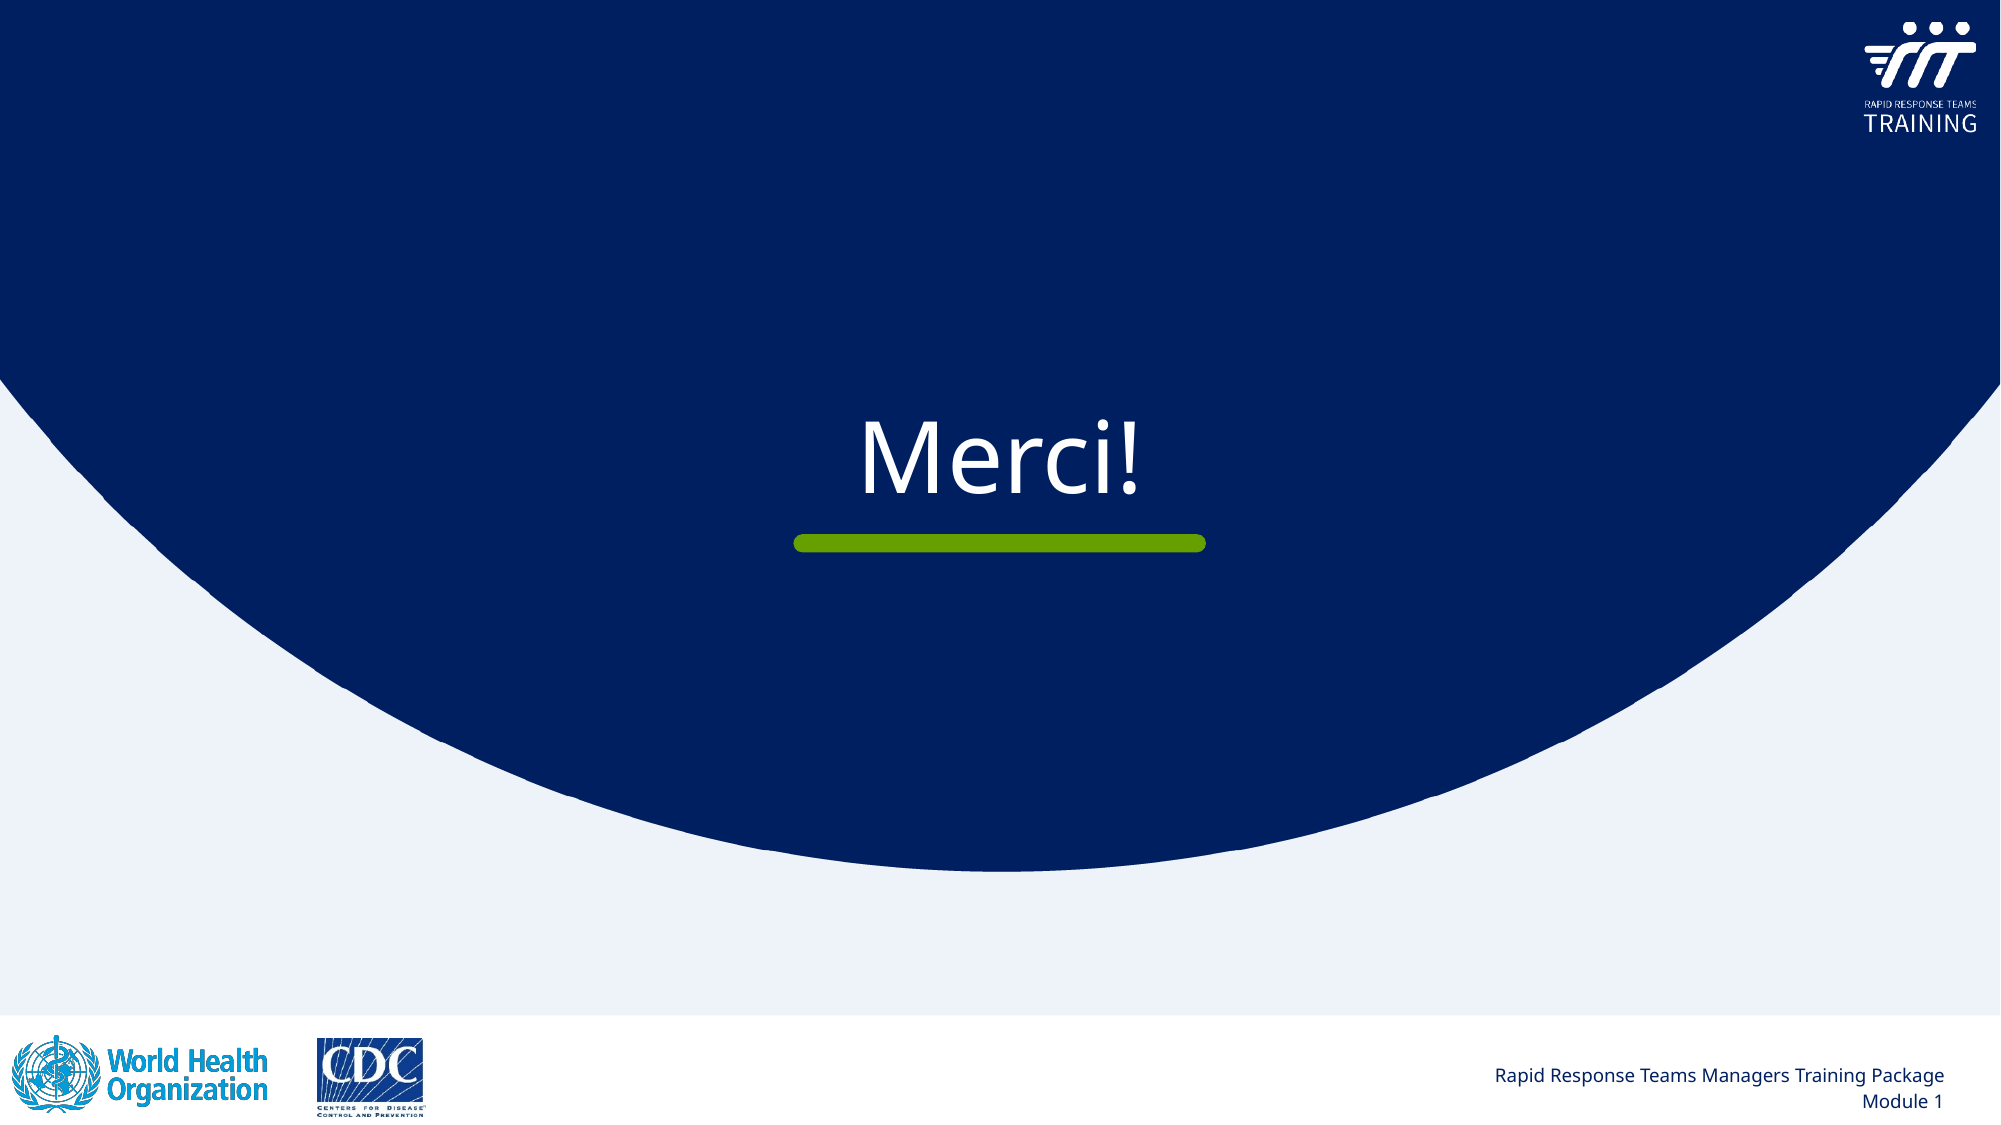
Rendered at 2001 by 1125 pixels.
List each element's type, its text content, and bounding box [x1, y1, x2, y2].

picture [0, 0, 2001, 904]
picture [34, 1054, 43, 1078]
picture [71, 1053, 90, 1091]
picture [24, 1054, 36, 1087]
picture [22, 1062, 26, 1077]
picture [30, 1083, 37, 1091]
list Merci! [68, 307, 1932, 616]
picture [59, 1035, 267, 1113]
picture [46, 1056, 54, 1062]
picture [36, 1088, 78, 1105]
picture [317, 1038, 426, 1117]
picture [12, 1083, 48, 1113]
picture [12, 1035, 54, 1068]
picture [50, 1108, 62, 1113]
picture [40, 1062, 47, 1070]
